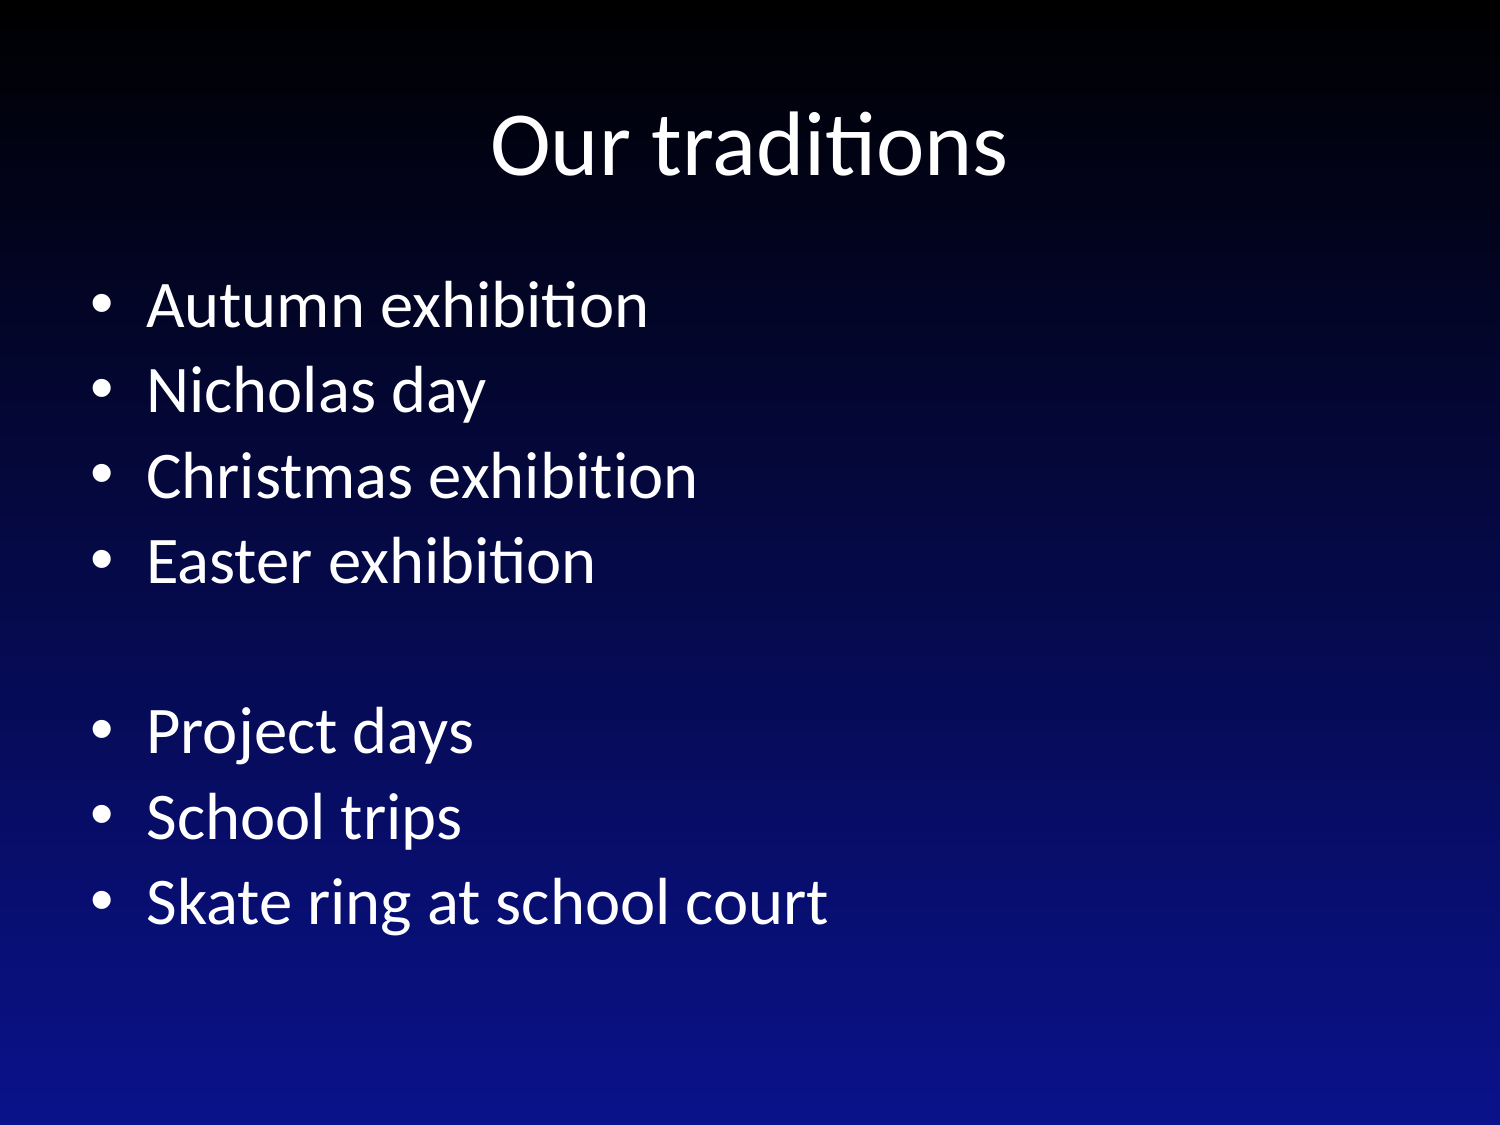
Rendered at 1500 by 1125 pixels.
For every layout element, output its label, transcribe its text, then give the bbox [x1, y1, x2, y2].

list Autumn exhibition Nicholas day Christmas exhibition Easter exhibition Project days School trips Skate ring at school court [74, 262, 1426, 1006]
title Our traditions [74, 44, 1426, 233]
